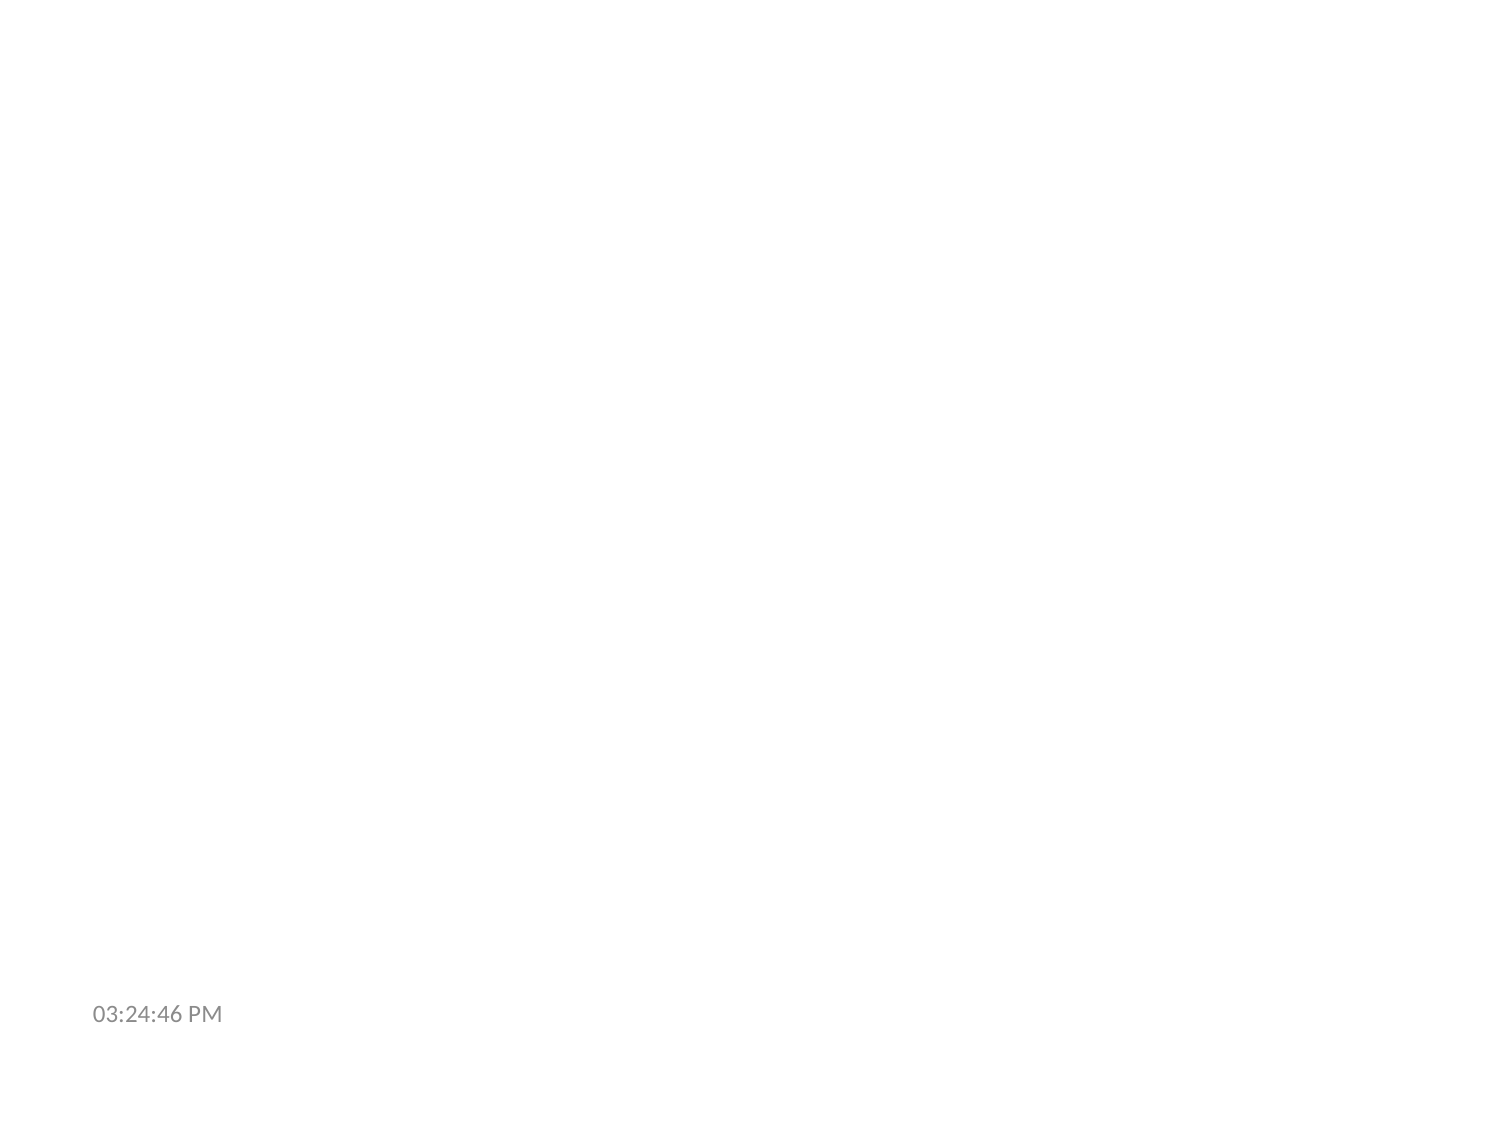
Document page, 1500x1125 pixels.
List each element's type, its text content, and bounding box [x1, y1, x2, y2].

text_box 3:35:09 PM [77, 982, 428, 1043]
